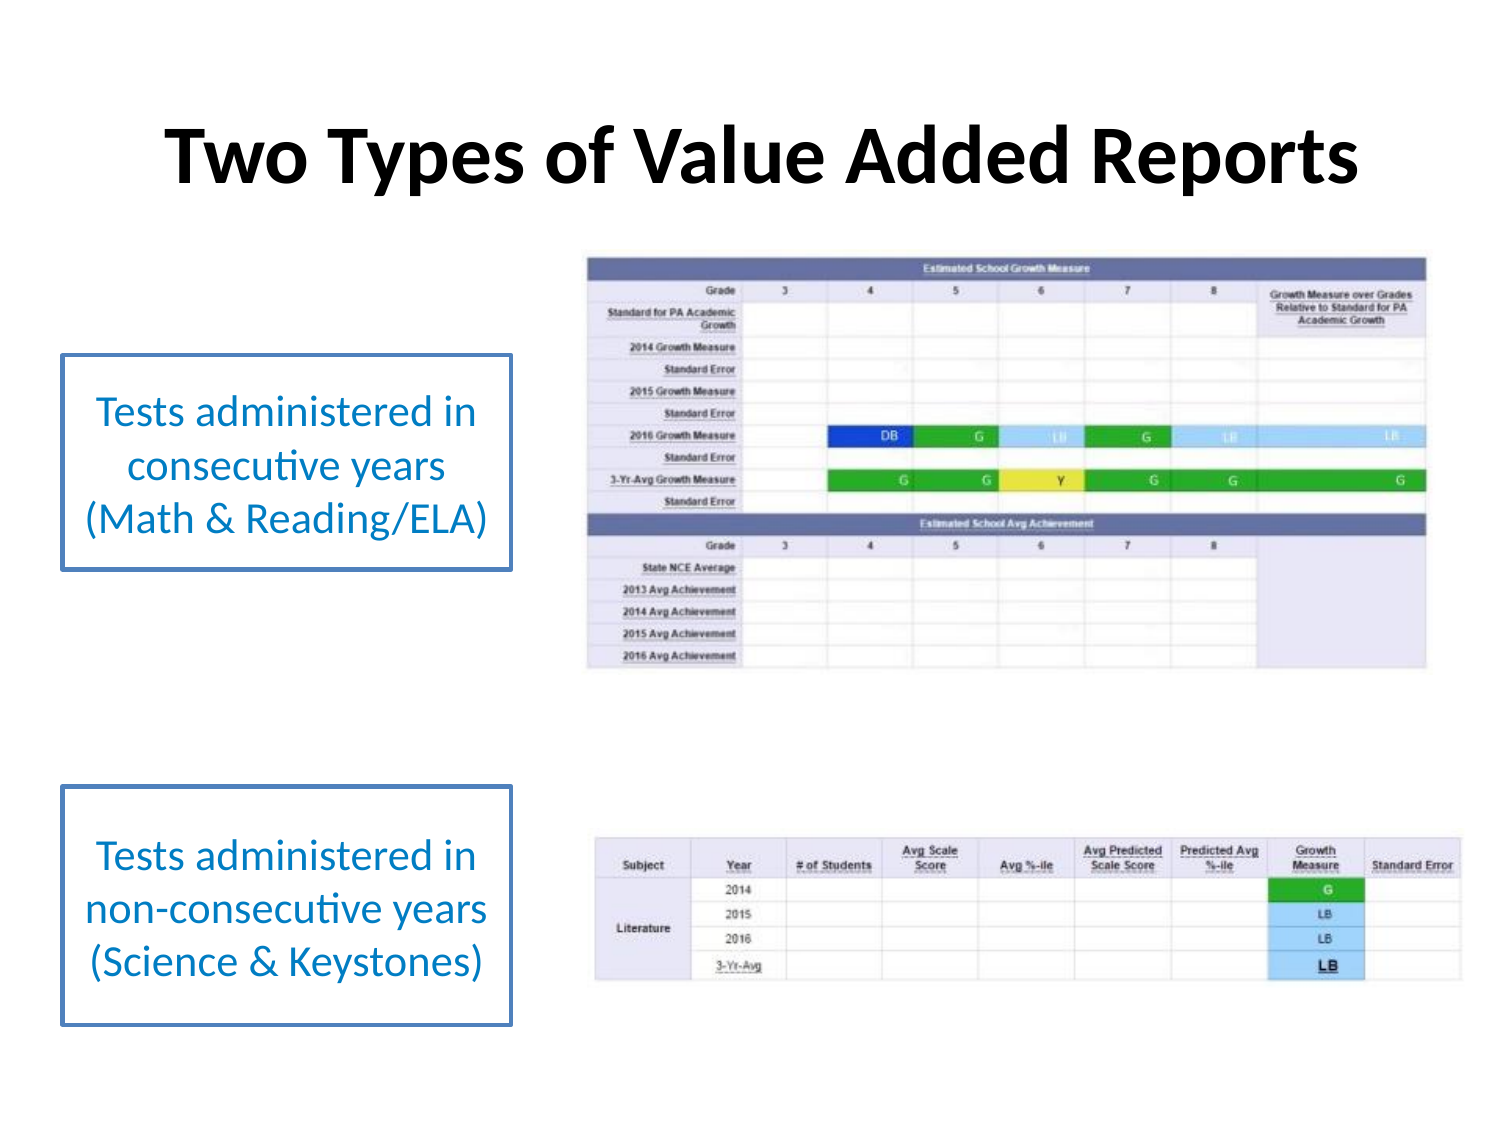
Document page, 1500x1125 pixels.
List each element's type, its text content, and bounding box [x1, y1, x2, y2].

picture [581, 249, 1436, 676]
text_box Tests administered in consecutive years (Math & Reading/ELA) [60, 353, 513, 572]
text_box Tests administered in non-consecutive years (Science & Keystones) [60, 784, 513, 1027]
title Two Types of Value Added Reports [75, 87, 1450, 213]
picture [587, 828, 1473, 988]
